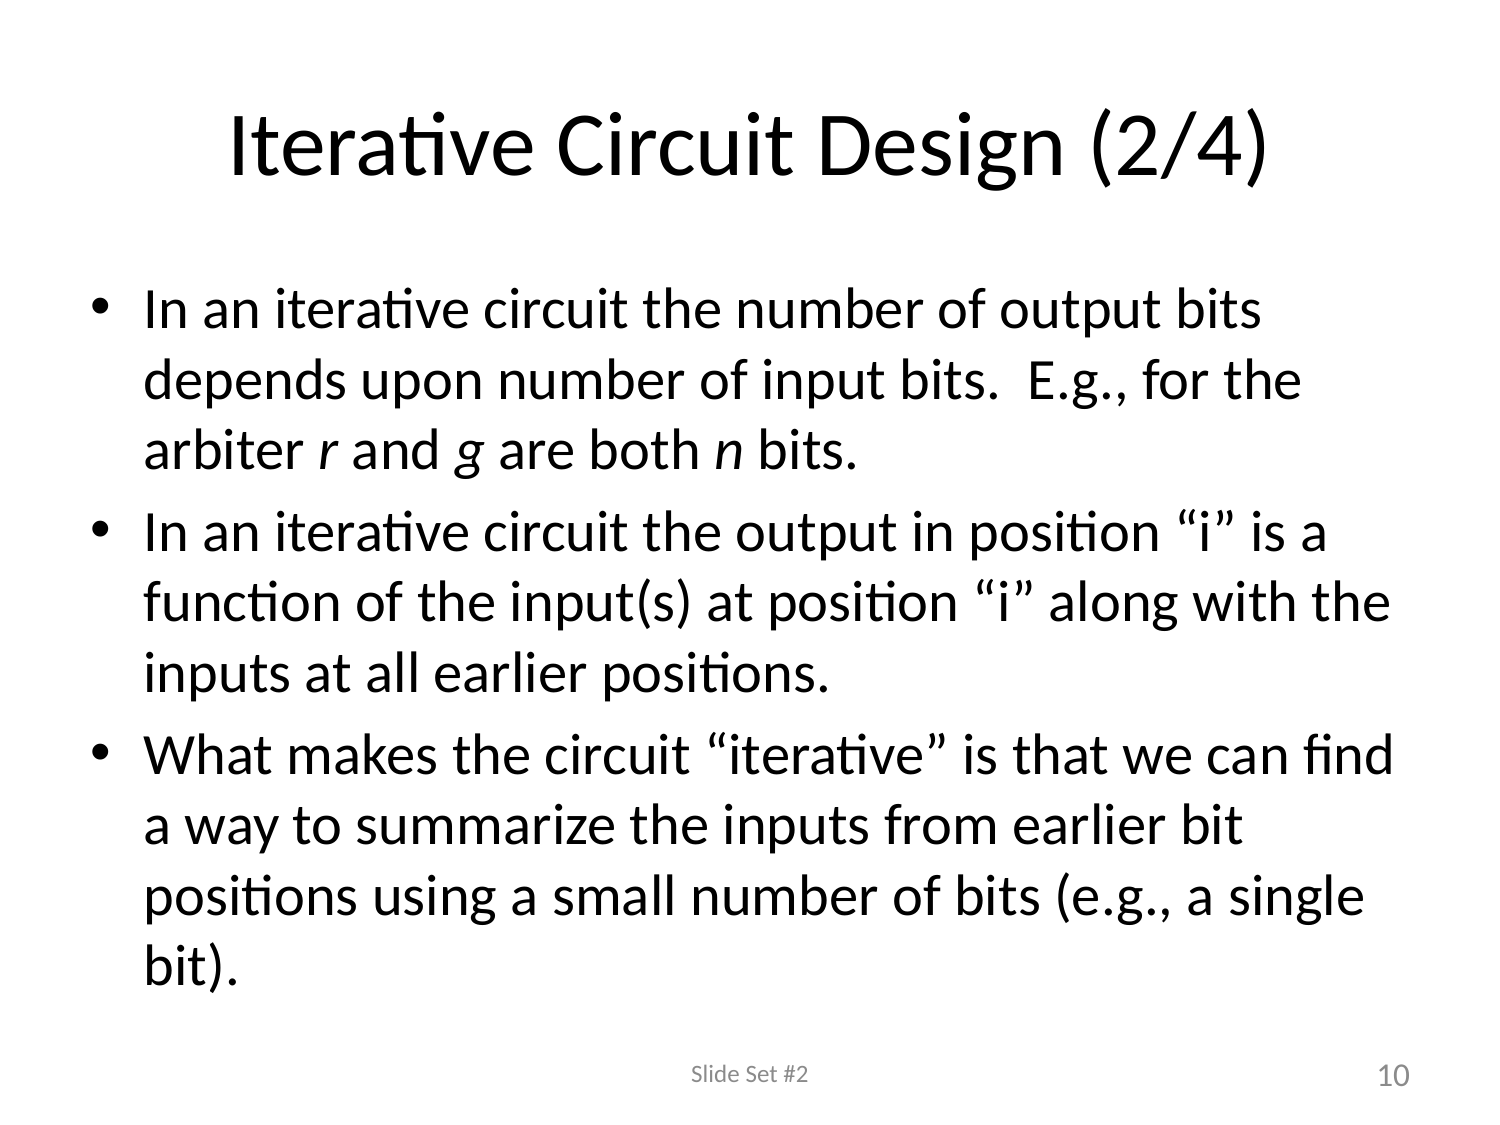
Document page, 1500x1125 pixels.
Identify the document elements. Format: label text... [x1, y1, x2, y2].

slide_number 10 [1074, 1042, 1425, 1103]
title Iterative Circuit Design (2/4) [75, 45, 1425, 233]
footer Slide Set #2 [512, 1042, 988, 1103]
list In an iterative circuit the number of output bits depends upon number of input bits. E.g., for the arbiter r and g are both n bits. In an iterative circuit the output in position “i” is a function of the input(s) at position “i” along with the inputs at all earlier positions. What makes the circuit “iterative” is that we can find a way to summarize the inputs from earlier bit positions using a small number of bits (e.g., a single bit). [75, 262, 1425, 1005]
